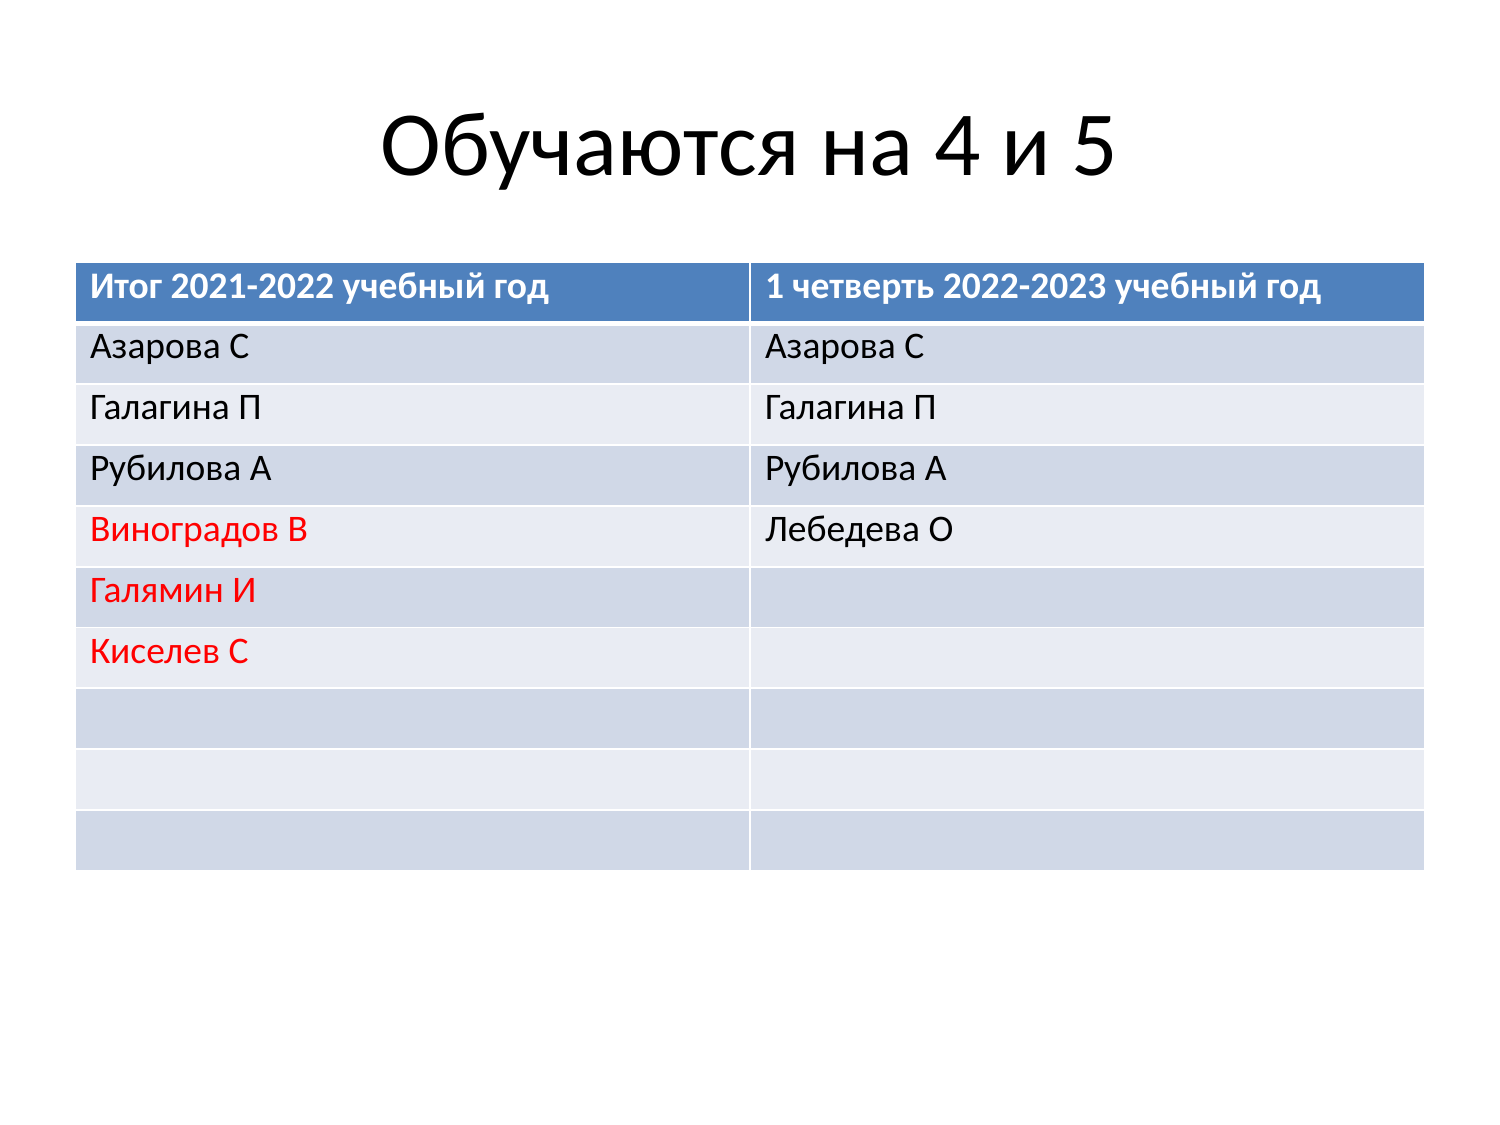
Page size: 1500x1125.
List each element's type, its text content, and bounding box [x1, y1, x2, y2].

table_cell Галагина П [76, 385, 749, 444]
table_cell [76, 689, 749, 748]
table_cell Рубилова А [76, 446, 749, 505]
table_cell [751, 811, 1424, 870]
table_cell [76, 811, 749, 870]
table_cell [76, 750, 749, 809]
table_cell Азарова С [751, 326, 1424, 383]
table_cell [751, 750, 1424, 809]
table_cell Галямин И [76, 568, 749, 627]
table_header 1 четверть 2022-2023 учебный год [751, 263, 1424, 321]
table_cell [751, 689, 1424, 748]
table_header Итог 2021-2022 учебный год [76, 263, 749, 321]
table_cell Виноградов В [76, 507, 749, 566]
table_cell Галагина П [751, 385, 1424, 444]
table_cell Азарова С [76, 326, 749, 383]
table_cell Киселев С [76, 628, 749, 687]
table_cell [751, 568, 1424, 627]
title Обучаются на 4 и 5 [75, 45, 1425, 233]
table_cell [751, 628, 1424, 687]
table_cell Рубилова А [751, 446, 1424, 505]
table_cell Лебедева О [751, 507, 1424, 566]
